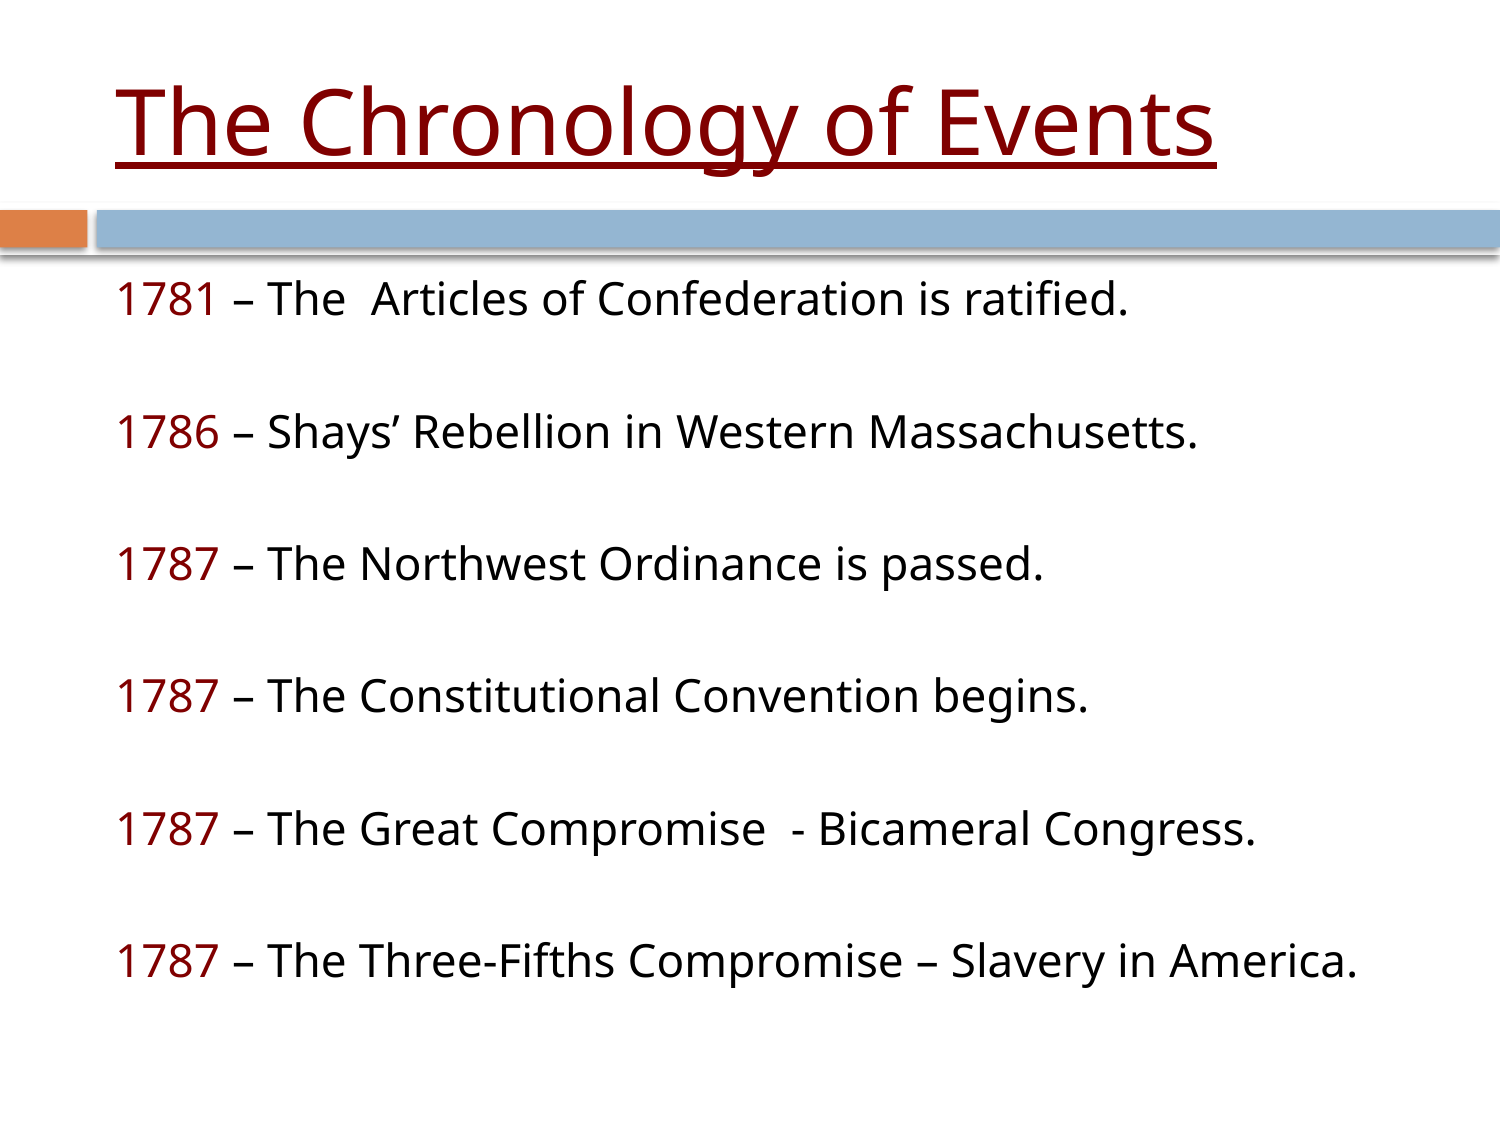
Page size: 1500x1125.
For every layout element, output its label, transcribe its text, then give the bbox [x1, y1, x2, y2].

list 1781 – The Articles of Confederation is ratified. 1786 – Shays’ Rebellion in Western Massachusetts. 1787 – The Northwest Ordinance is passed. 1787 – The Constitutional Convention begins. 1787 – The Great Compromise - Bicameral Congress. 1787 – The Three-Fifths Compromise – Slavery in America. [100, 262, 1438, 1000]
title The Chronology of Events [100, 37, 1438, 200]
